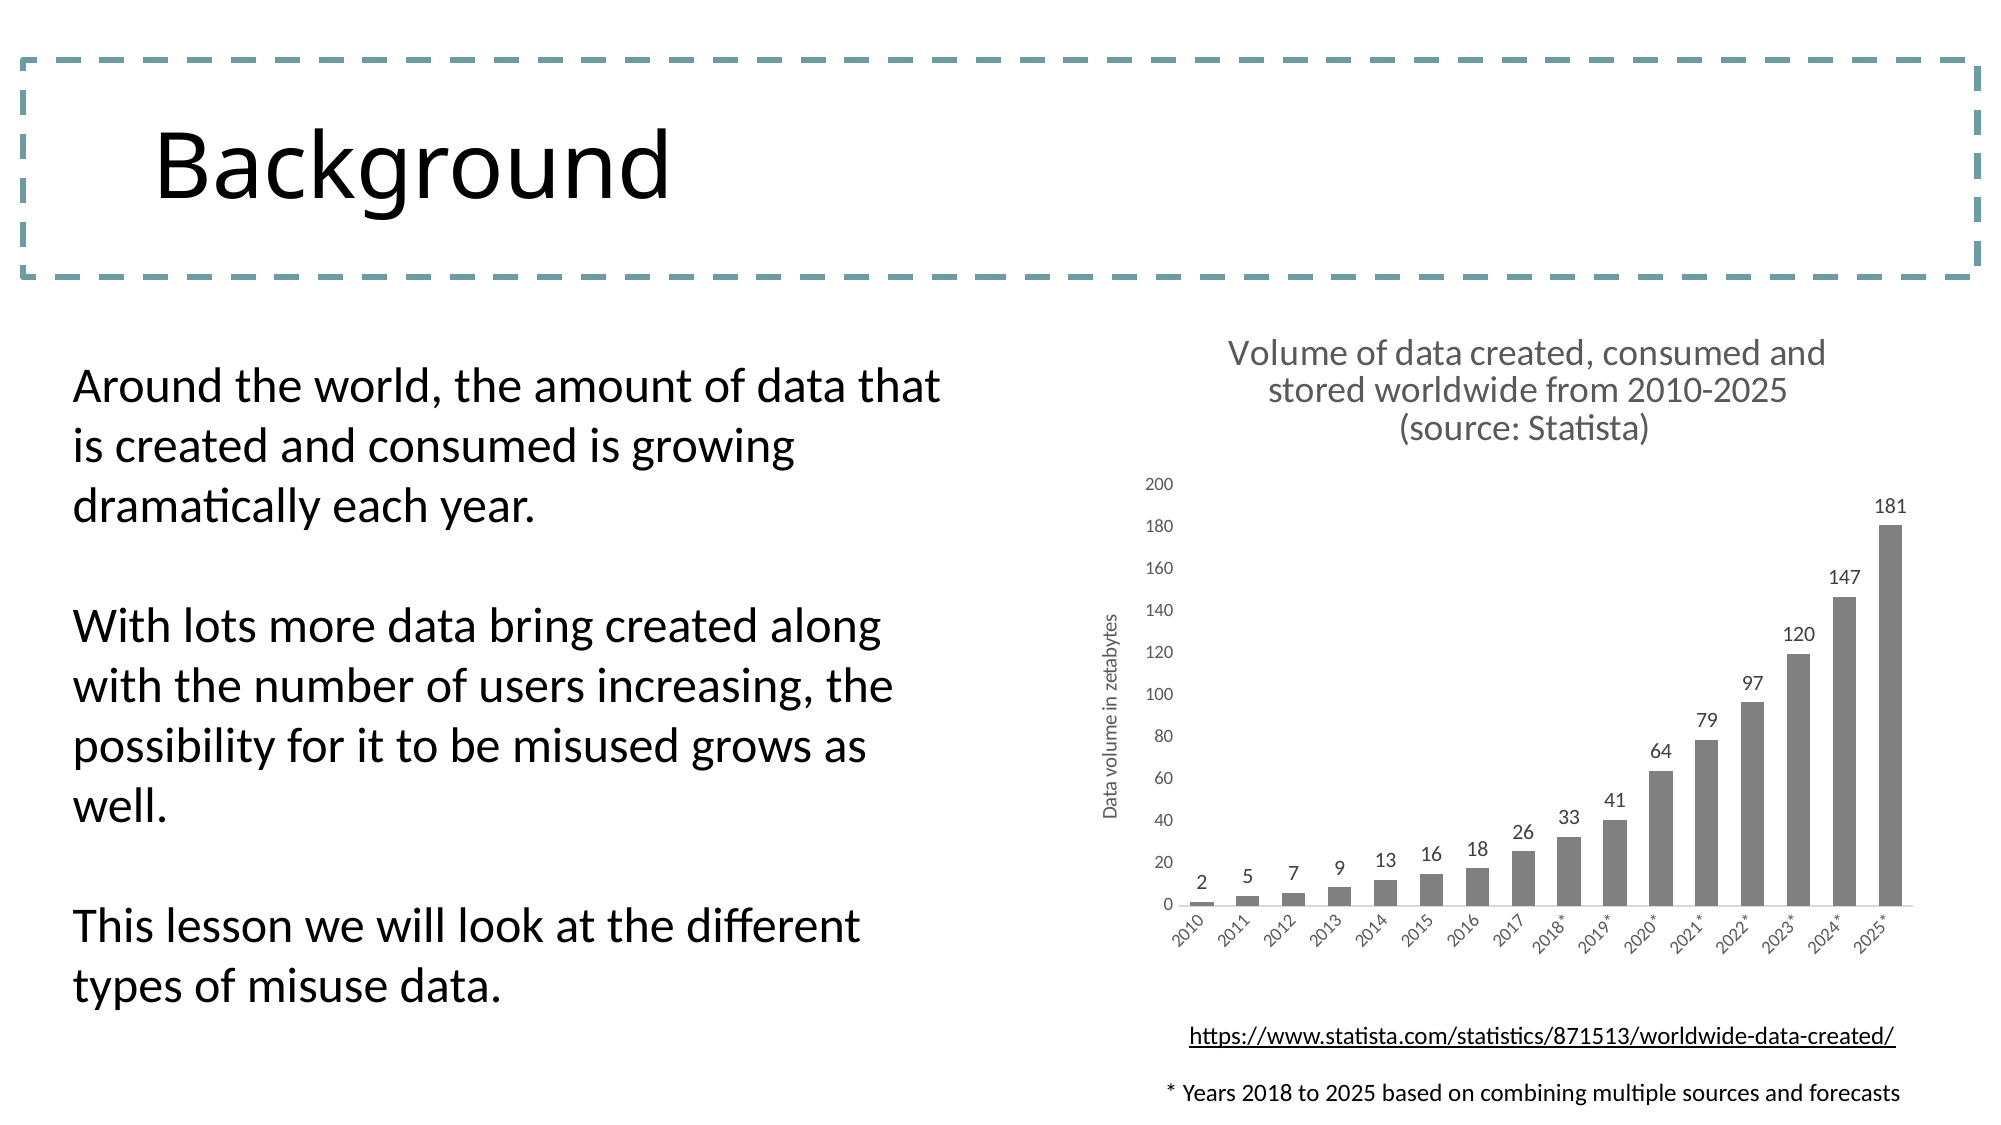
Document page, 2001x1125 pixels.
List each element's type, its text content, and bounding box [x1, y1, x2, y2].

title Background [137, 59, 1863, 278]
text_box https://www.statista.com/statistics/871513/worldwide-data-created/ [1174, 1012, 1931, 1057]
chart [1068, 306, 1931, 972]
text_box * Years 2018 to 2025 based on combining multiple sources and forecasts [1149, 1069, 1954, 1114]
text_box Around the world, the amount of data that is created and consumed is growing dramatically each year. With lots more data bring created along with the number of users increasing, the possibility for it to be misused grows as well. This lesson we will look at the different types of misuse data. [57, 344, 973, 1020]
